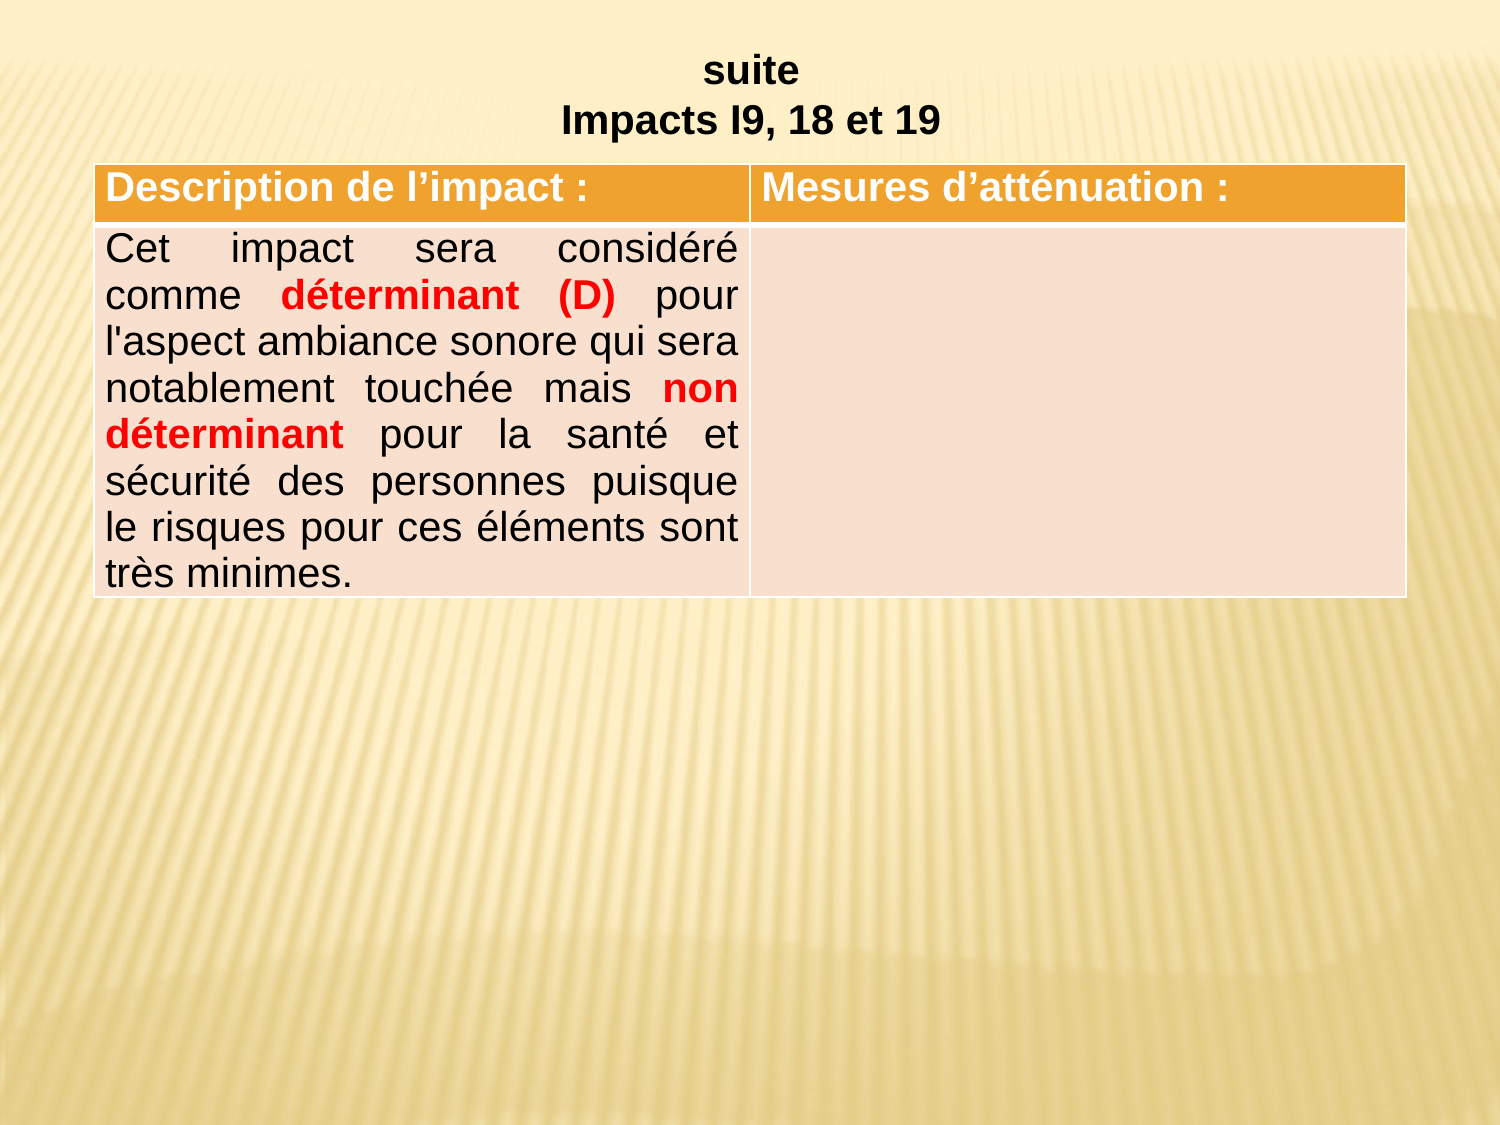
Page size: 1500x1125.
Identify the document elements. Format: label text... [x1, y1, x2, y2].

table_header Mesures d’atténuation : [751, 165, 1405, 222]
text_box suite Impacts I9, 18 et 19 [546, 35, 957, 150]
table_cell Cet impact sera considéré comme déterminant (D) pour l'aspect ambiance sonore qui sera notablement touchée mais non déterminant pour la santé et sécurité des personnes puisque le risques pour ces éléments sont très minimes. [95, 228, 749, 596]
table_header Description de l’impact : [95, 165, 749, 222]
table_cell [751, 228, 1405, 596]
